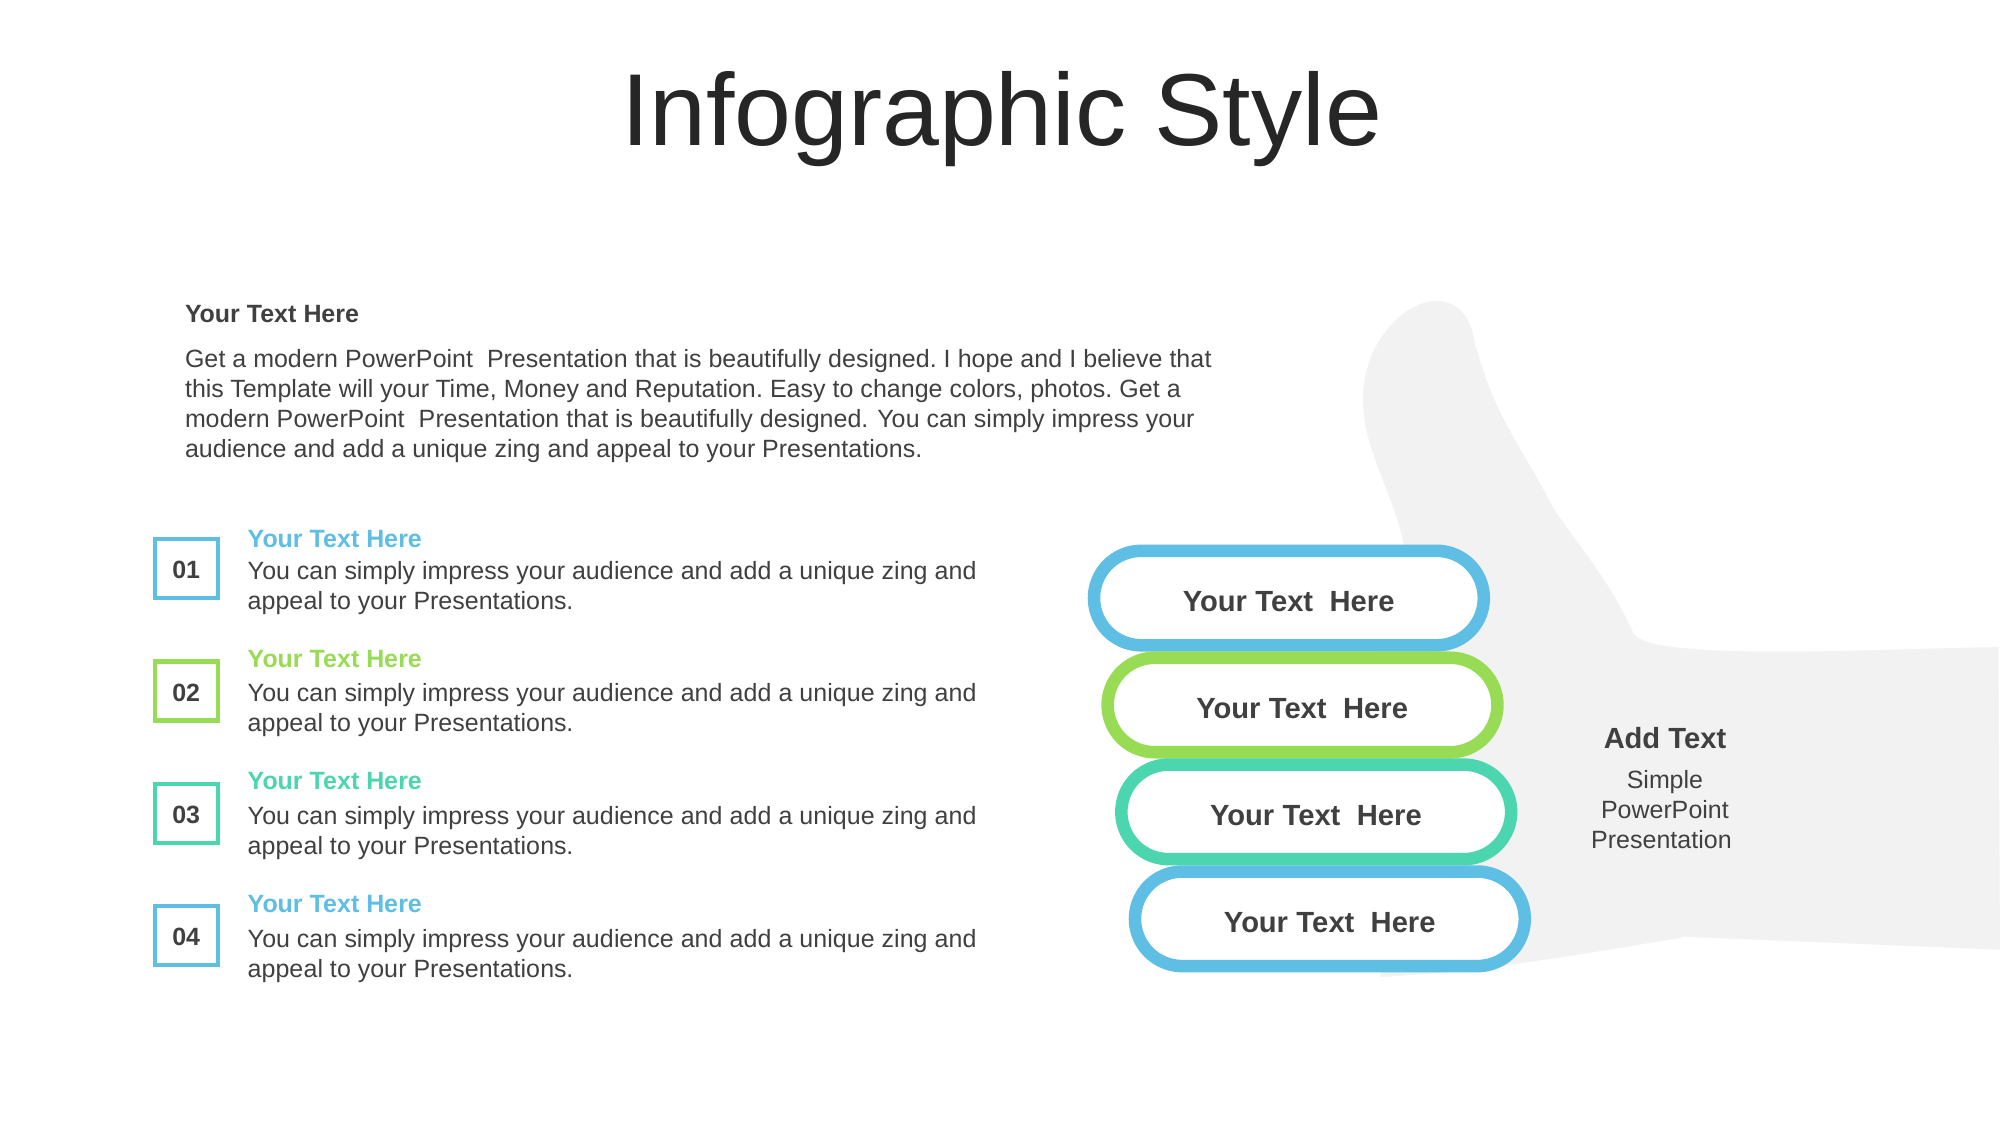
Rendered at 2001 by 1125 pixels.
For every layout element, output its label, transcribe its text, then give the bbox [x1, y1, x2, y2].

text_box [1361, 299, 2000, 978]
text_box Your Text Here [1166, 789, 1466, 839]
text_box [232, 514, 1003, 623]
text_box Your Text Here [1139, 575, 1438, 625]
text_box 03 [154, 783, 219, 844]
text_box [232, 635, 1003, 745]
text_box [232, 880, 1000, 992]
text_box 02 [154, 661, 219, 722]
text_box [1092, 549, 1485, 647]
text_box [1133, 870, 1526, 968]
text_box Your Text Here [1180, 896, 1480, 946]
list Infographic Style [53, 55, 1952, 175]
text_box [1560, 711, 1771, 863]
text_box Your Text Here [1153, 682, 1452, 732]
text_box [232, 756, 1003, 868]
text_box 01 [154, 538, 219, 599]
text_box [170, 290, 1245, 472]
text_box [1120, 763, 1513, 861]
text_box [1106, 656, 1499, 754]
text_box 04 [154, 905, 219, 966]
